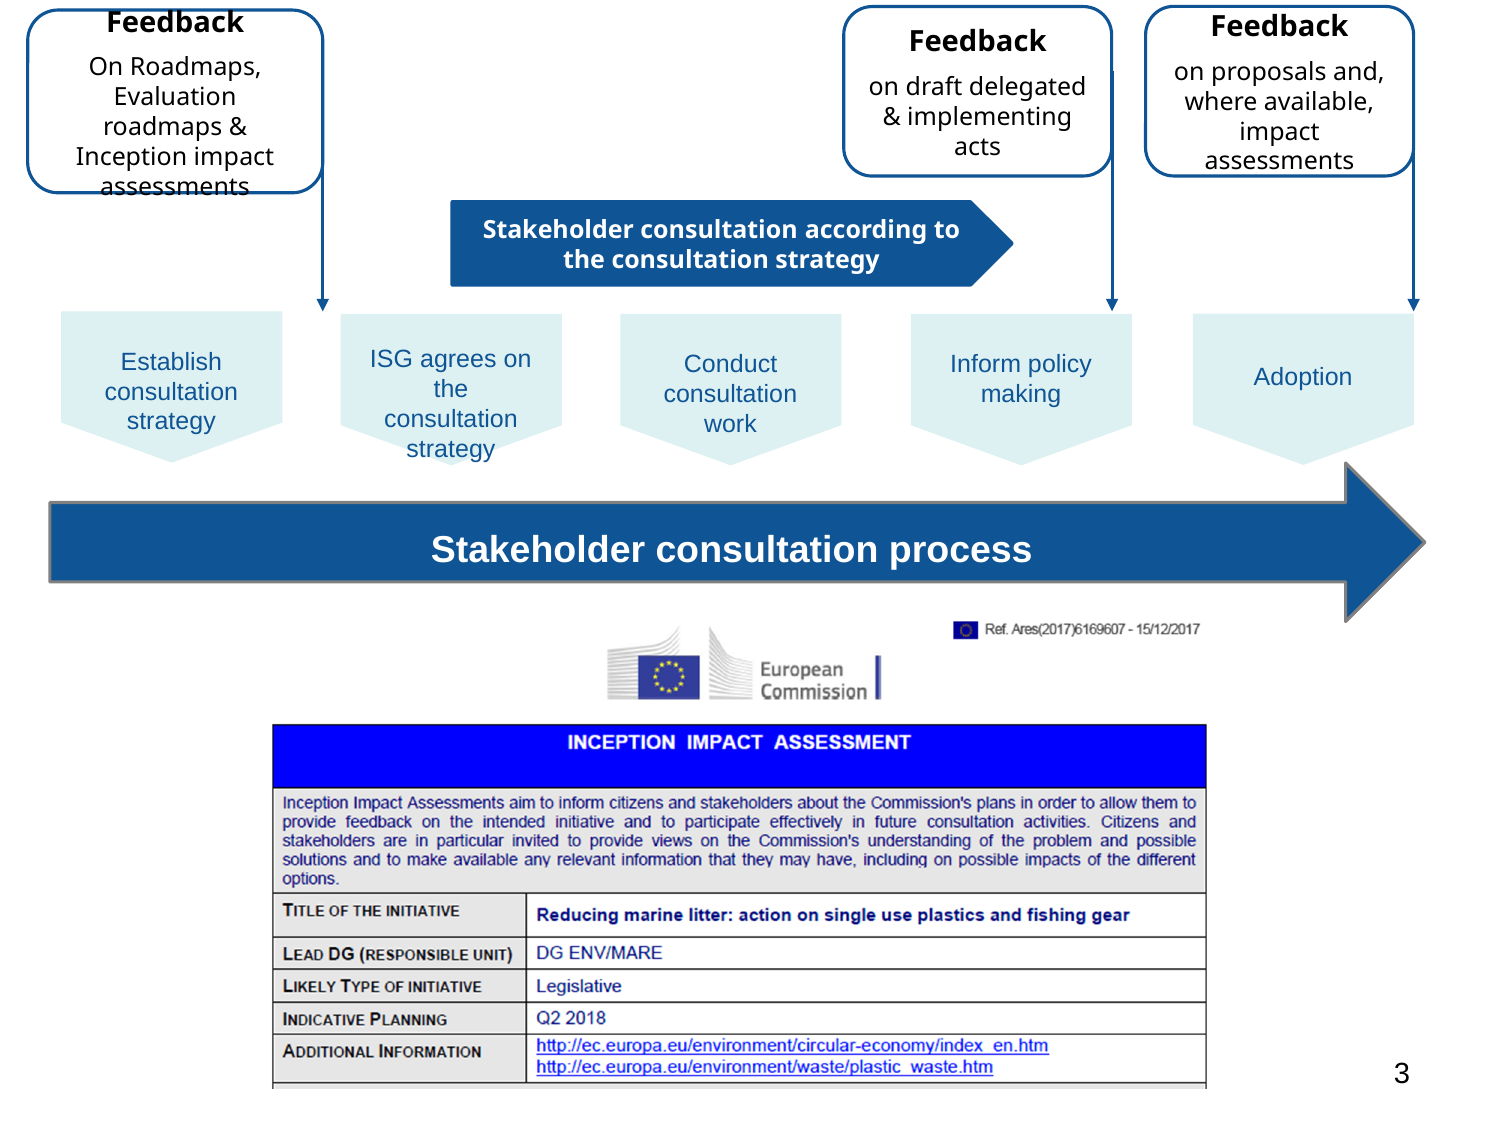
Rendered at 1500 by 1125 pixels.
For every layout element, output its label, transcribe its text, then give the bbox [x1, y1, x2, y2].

picture [258, 609, 1217, 1090]
slide_number 3 [1074, 1046, 1426, 1125]
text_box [27, 6, 1426, 622]
